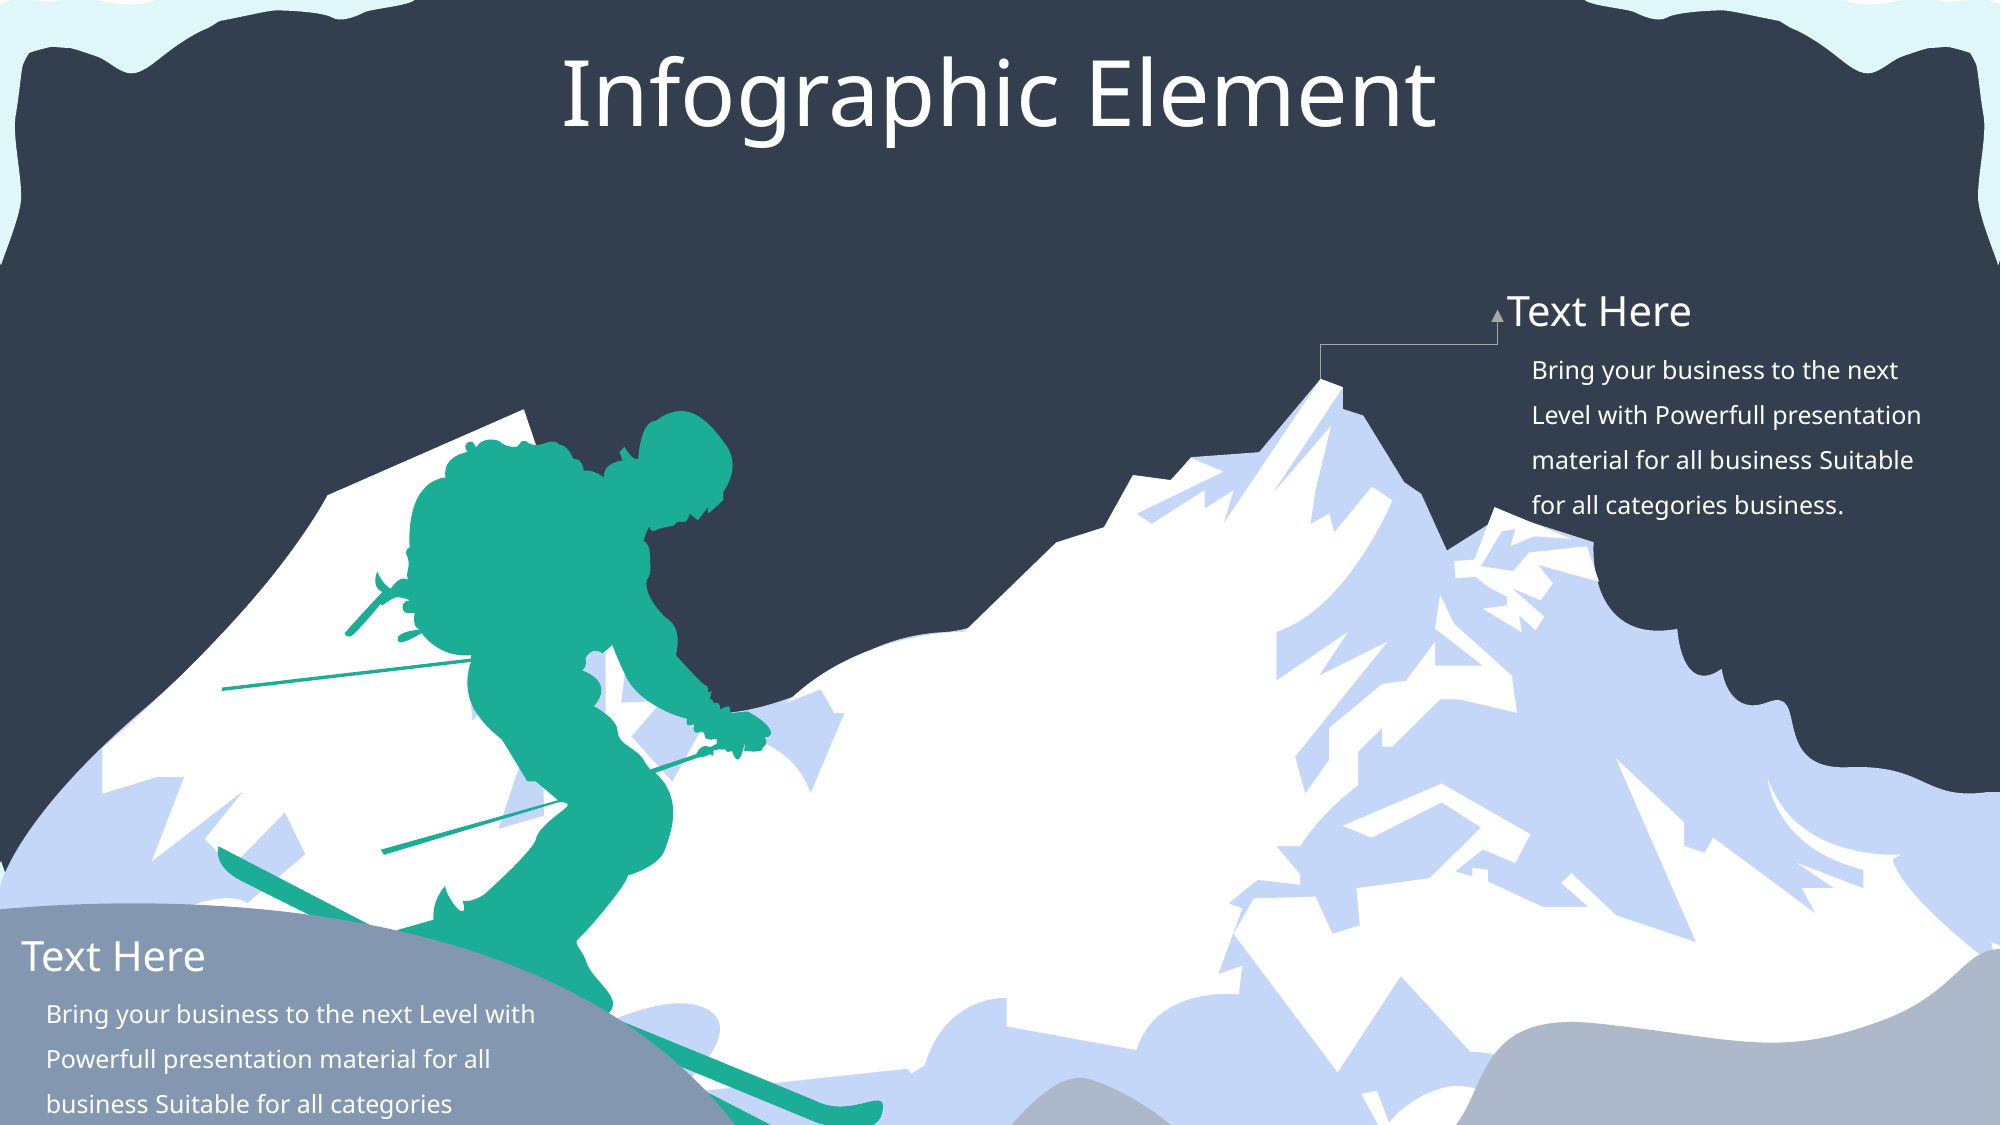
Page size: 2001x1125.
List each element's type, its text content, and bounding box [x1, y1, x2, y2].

text_box Bring your business to the next Level with Powerfull presentation material for all business Suitable for all categories business. [1516, 332, 1966, 378]
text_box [0, 378, 2000, 1125]
text_box Text Here [1492, 277, 1707, 343]
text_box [1320, 309, 1498, 379]
text_box Infographic Element [546, 27, 1454, 153]
